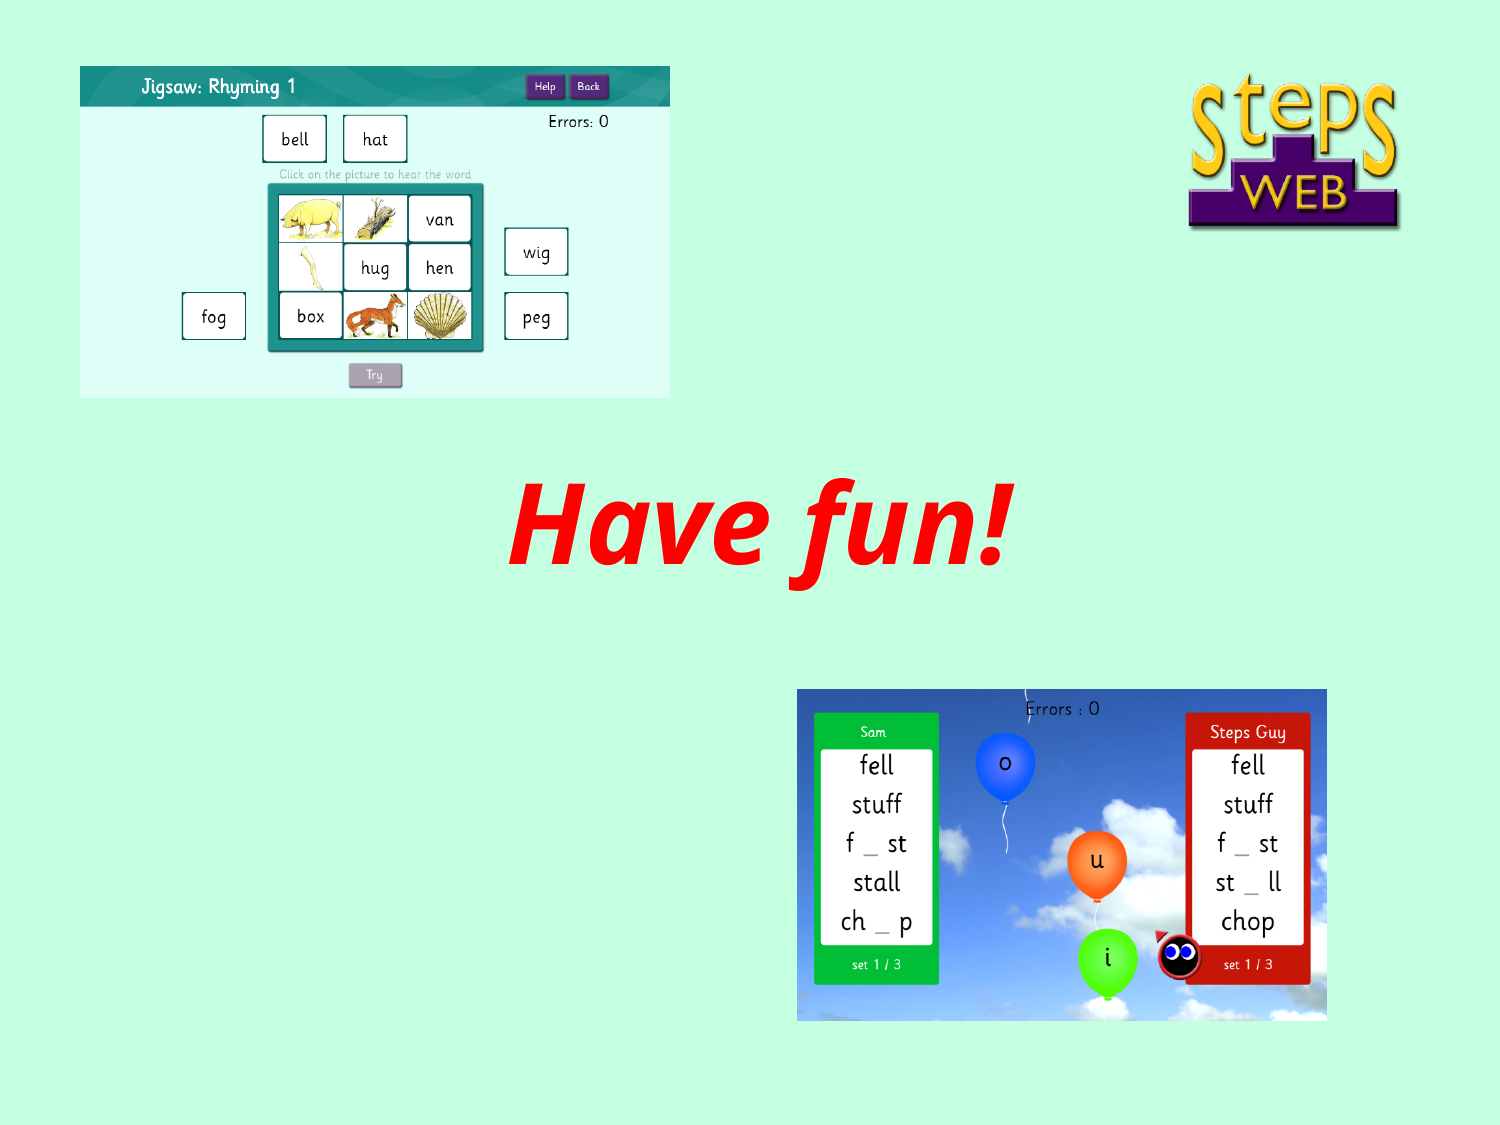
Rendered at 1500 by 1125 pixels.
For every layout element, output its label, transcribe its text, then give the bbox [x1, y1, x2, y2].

picture [796, 689, 1327, 1021]
list Have fun! [75, 444, 1425, 646]
picture [80, 66, 670, 398]
picture [1186, 71, 1403, 233]
